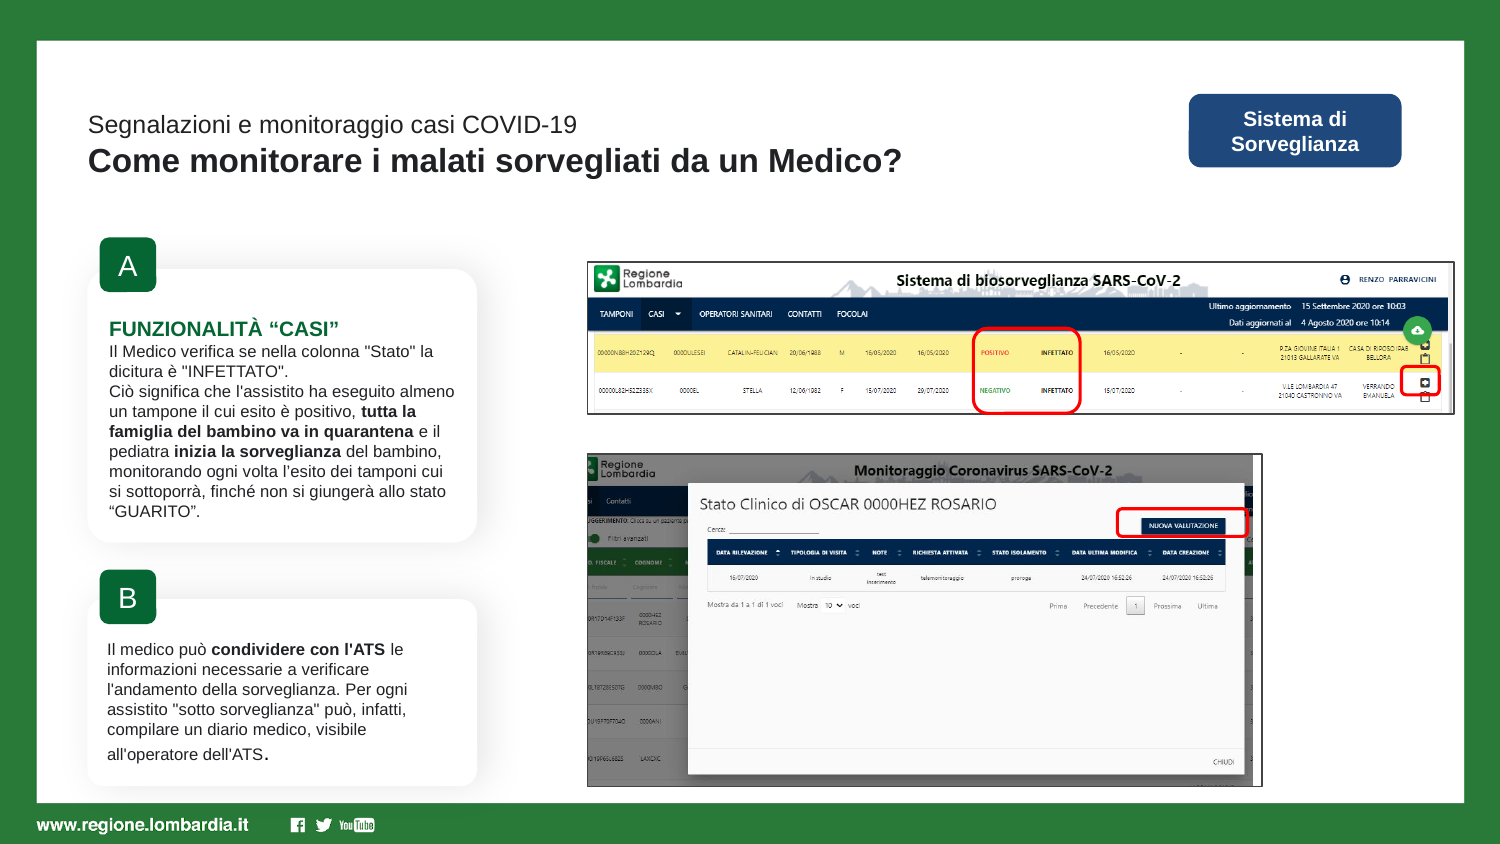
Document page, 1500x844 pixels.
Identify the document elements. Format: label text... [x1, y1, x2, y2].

text_box Sistema di Sorveglianza [1188, 93, 1402, 168]
text_box Il medico può condividere con l'ATS le informazioni necessarie a verificare l'andamento della sorveglianza. Per ogni assistito "sotto sorveglianza" può, infatti, compilare un diario medico, visibile all'operatore dell'ATS. [87, 599, 478, 787]
text_box FUNZIONALITÀ “CASI” Il Medico verifica se nella colonna "Stato" la dicitura è "INFETTATO". Ciò significa che l'assistito ha eseguito almeno un tampone il cui esito è positivo, tutta la famiglia del bambino va in quarantena e il pediatra inizia la sorveglianza del bambino, monitorando ogni volta l’esito dei tamponi cui si sottoporrà, finché non si giungerà allo stato “GUARITO”. [87, 268, 478, 543]
text_box Segnalazioni e monitoraggio casi COVID-19 Come monitorare i malati sorvegliati da un Medico? [72, 93, 1014, 189]
picture [0, 0, 1500, 844]
text_box B [99, 569, 157, 625]
text_box A [99, 237, 157, 293]
